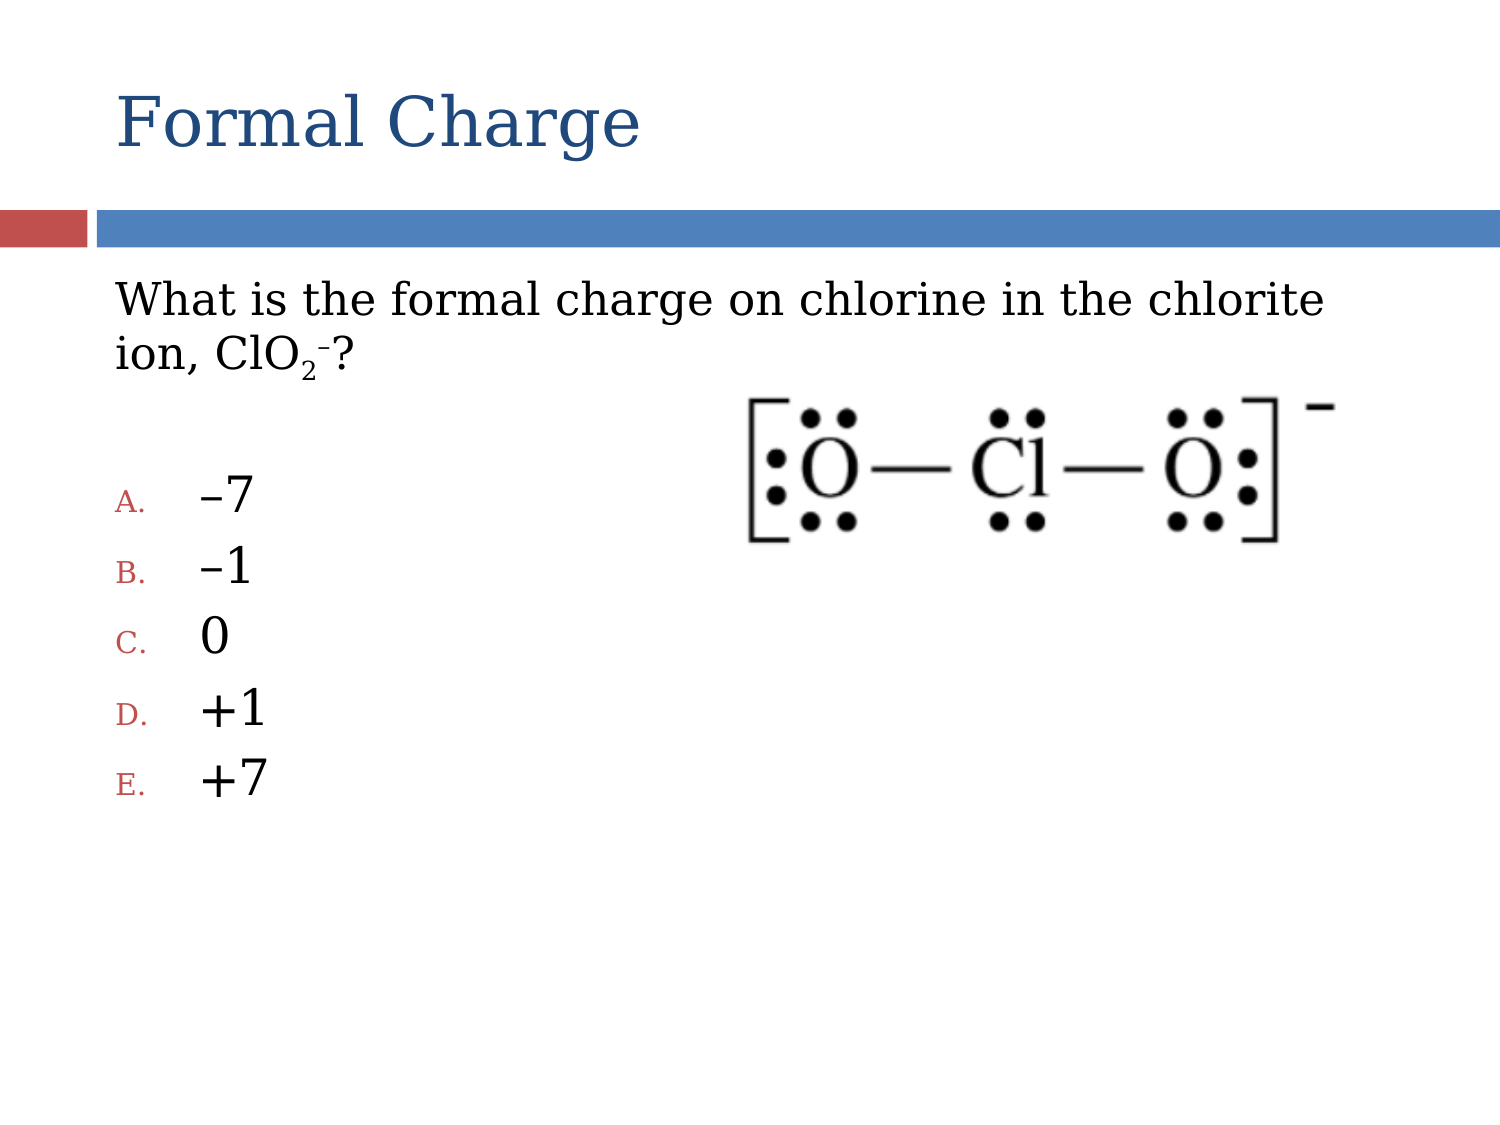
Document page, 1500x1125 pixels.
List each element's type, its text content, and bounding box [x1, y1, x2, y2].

title Formal Charge [100, 37, 1438, 200]
list What is the formal charge on chlorine in the chlorite ion, ClO2–? –7 –1 0 +1 +7 [100, 262, 1438, 1000]
picture [729, 372, 1365, 563]
